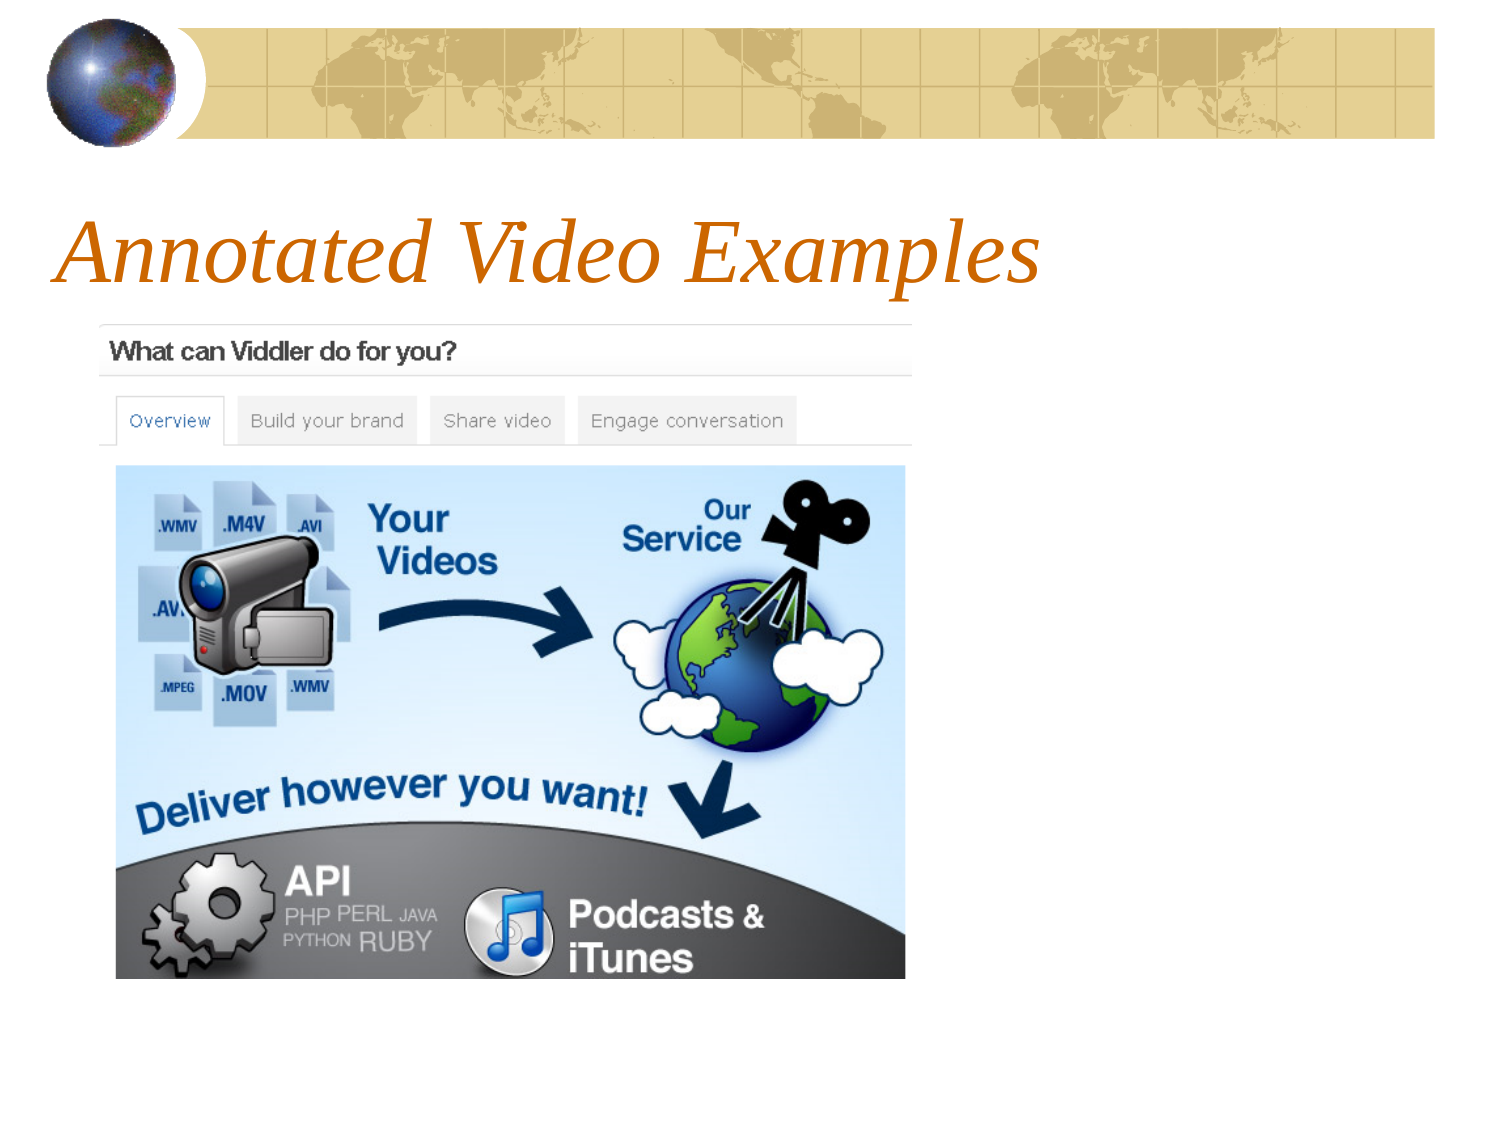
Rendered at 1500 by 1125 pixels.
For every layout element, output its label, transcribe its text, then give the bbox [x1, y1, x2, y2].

title Annotated Video Examples [40, 152, 1316, 341]
picture [99, 324, 912, 979]
picture [42, 14, 190, 151]
